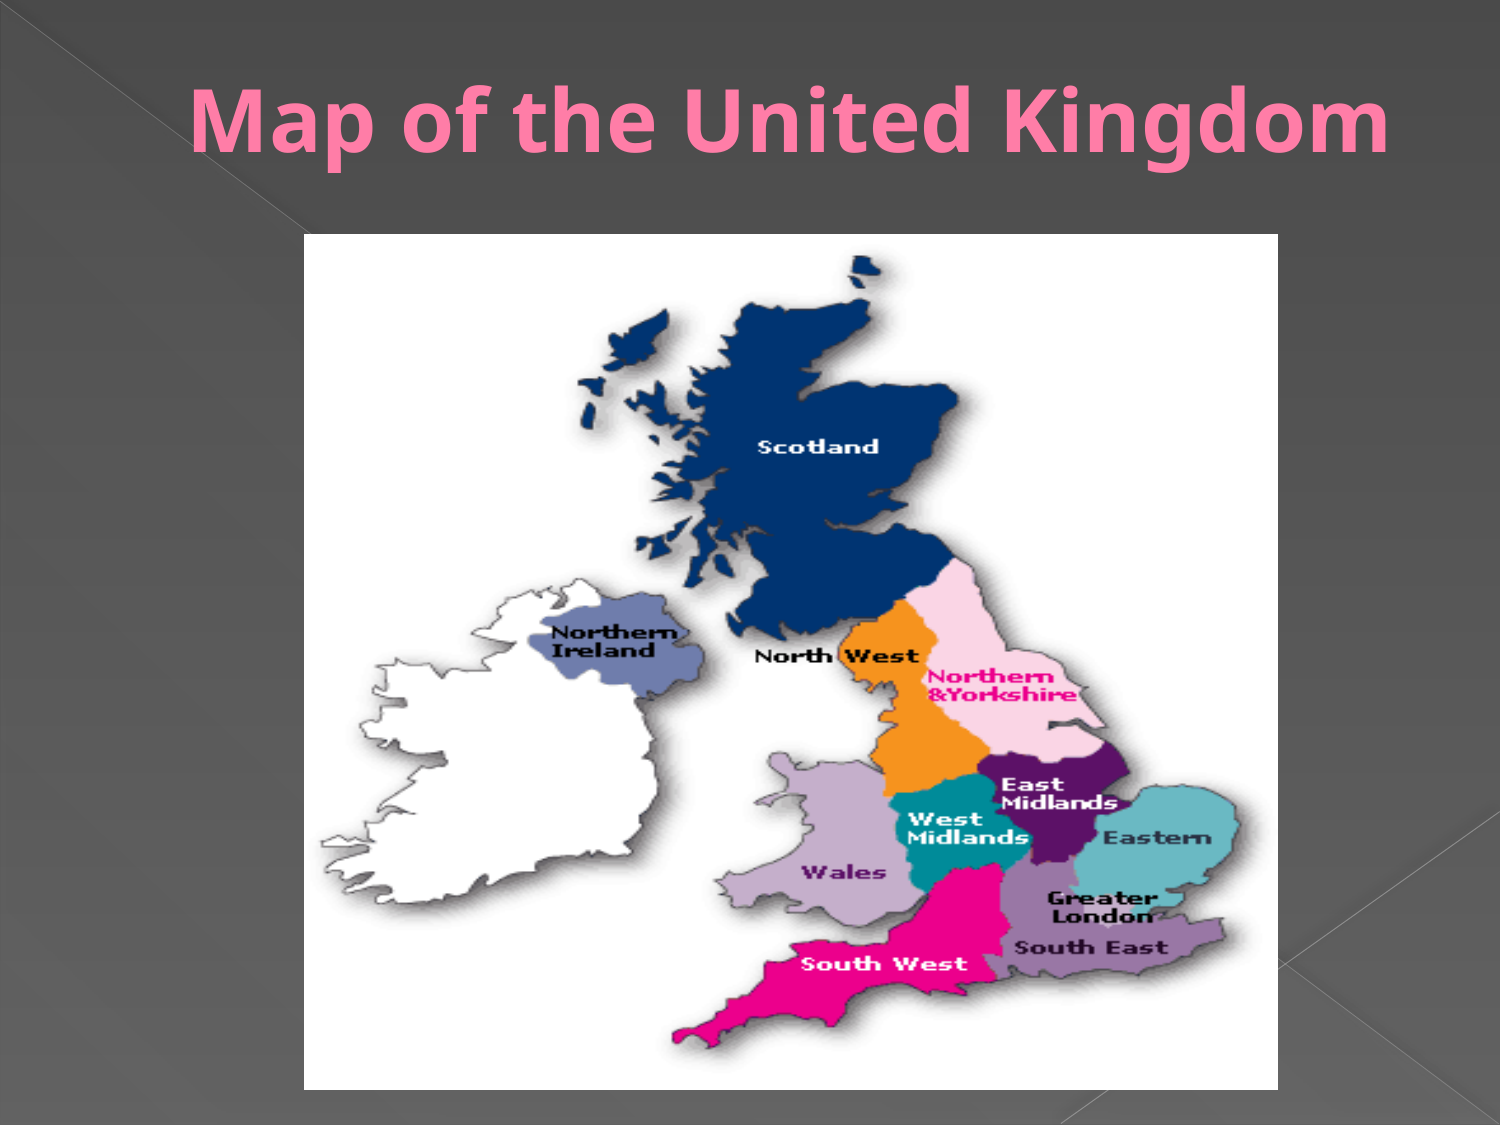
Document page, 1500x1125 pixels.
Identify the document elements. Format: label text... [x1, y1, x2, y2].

title Map of the United Kingdom [75, 0, 1425, 235]
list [304, 234, 1278, 1091]
